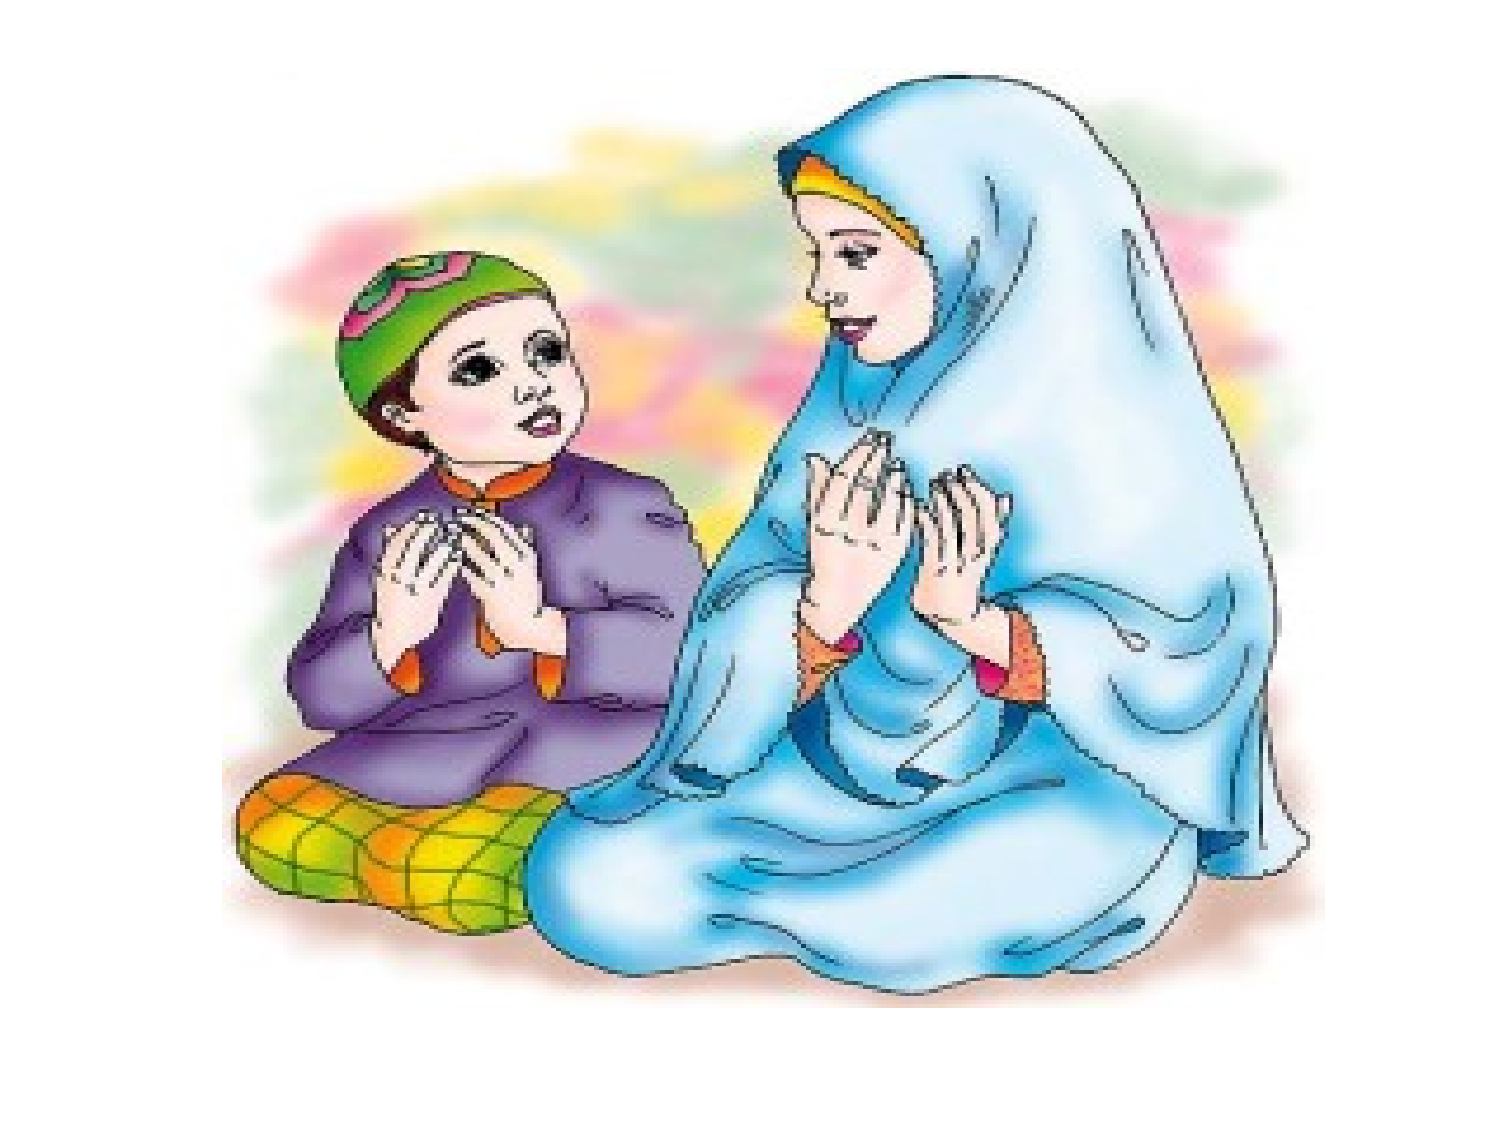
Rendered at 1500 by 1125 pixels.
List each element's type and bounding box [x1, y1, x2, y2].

list [222, 67, 1325, 1009]
